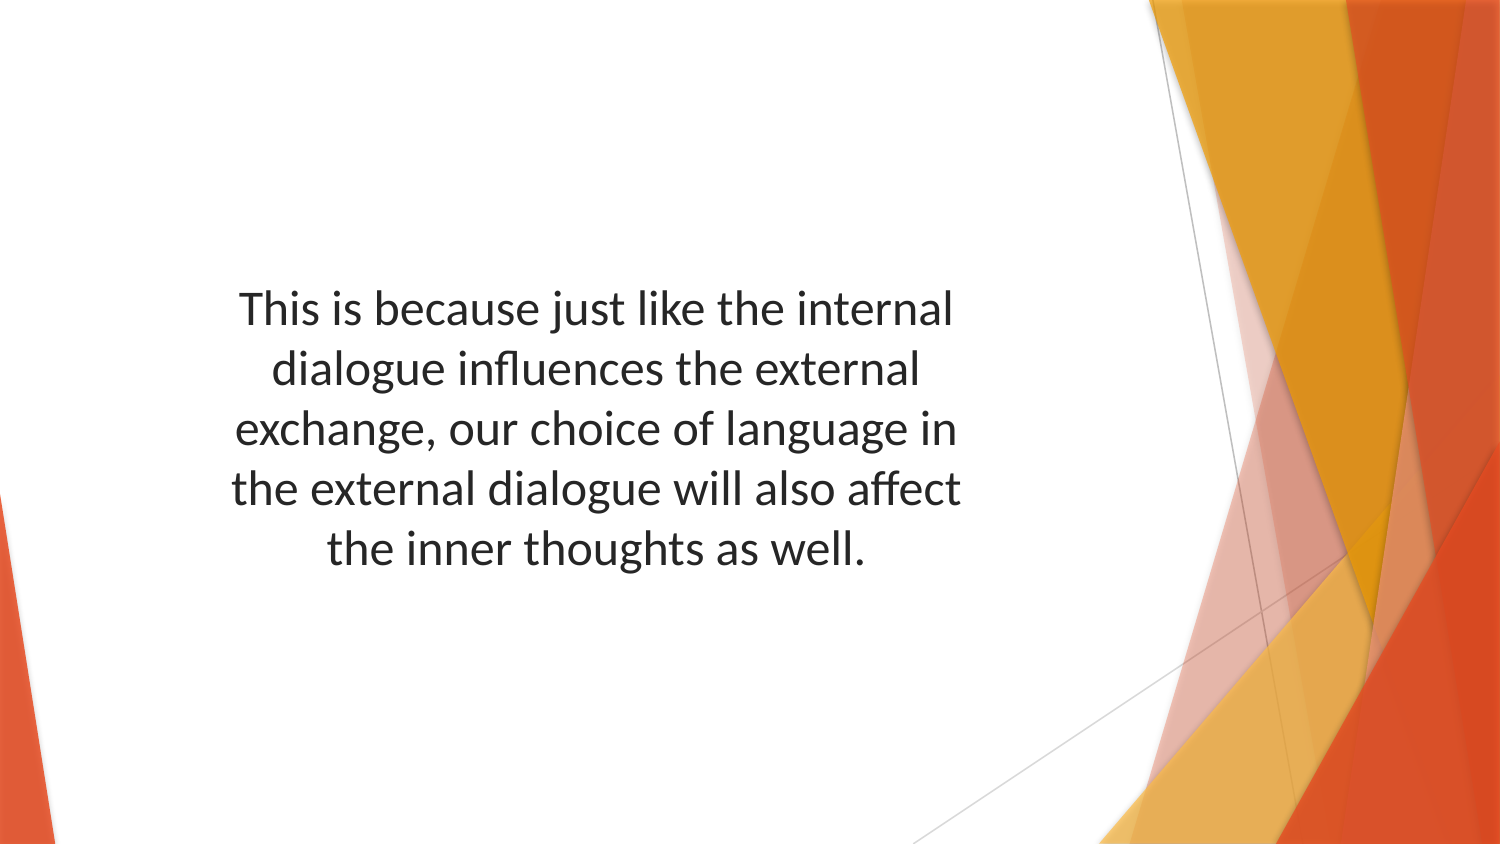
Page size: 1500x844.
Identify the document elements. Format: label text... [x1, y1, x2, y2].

list This is because just like the internal dialogue influences the external exchange, our choice of language in the external dialogue will also affect the inner thoughts as well. [194, 268, 999, 611]
